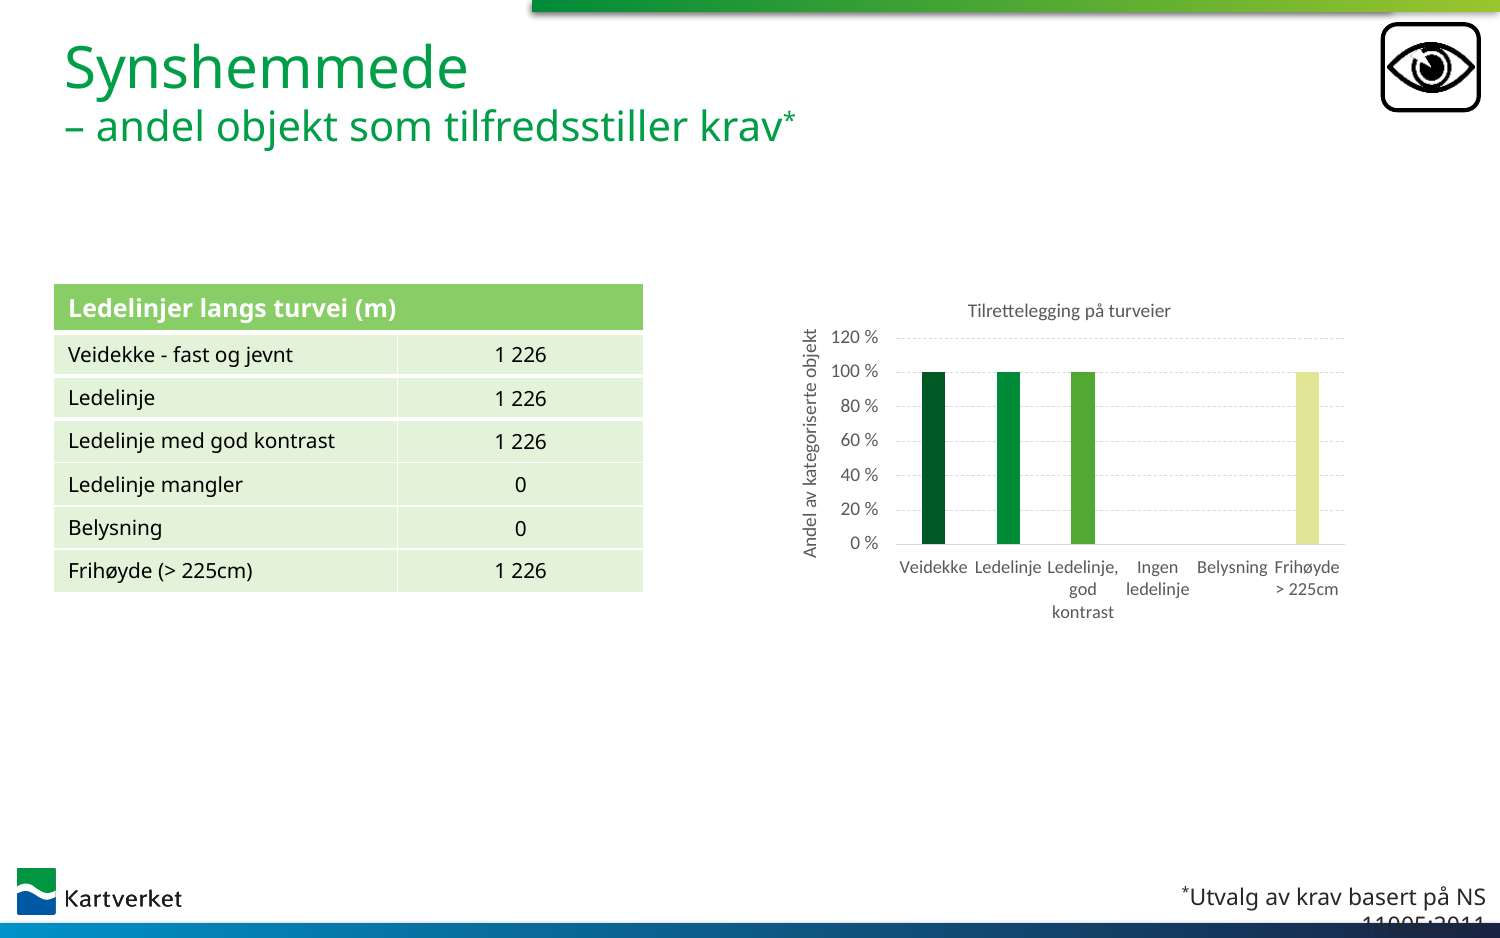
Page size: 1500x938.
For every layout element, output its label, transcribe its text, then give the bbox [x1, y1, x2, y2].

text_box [1382, 24, 1480, 111]
text_box Synshemmede – andel objekt som tilfredsstiller krav* [49, 24, 1431, 158]
table_cell Ledelinje med god kontrast [54, 421, 397, 462]
picture [791, 291, 1348, 630]
table_header Ledelinjer langs turvei (m) [54, 284, 643, 330]
table_cell Frihøyde (> 225cm) [54, 550, 397, 592]
table_cell 1 226 [398, 421, 643, 462]
text_box *Utvalg av krav basert på NS 11005:2011 [1068, 873, 1500, 938]
table_cell 1 226 [398, 335, 643, 374]
table_cell 1 226 [398, 550, 643, 592]
table_cell Belysning [54, 507, 397, 548]
table_cell 0 [398, 507, 643, 548]
table_cell 0 [398, 463, 643, 505]
table_cell 1 226 [398, 378, 643, 417]
table_cell Ledelinje [54, 378, 397, 417]
table_cell Ledelinje mangler [54, 463, 397, 505]
table_cell Veidekke - fast og jevnt [54, 335, 397, 374]
